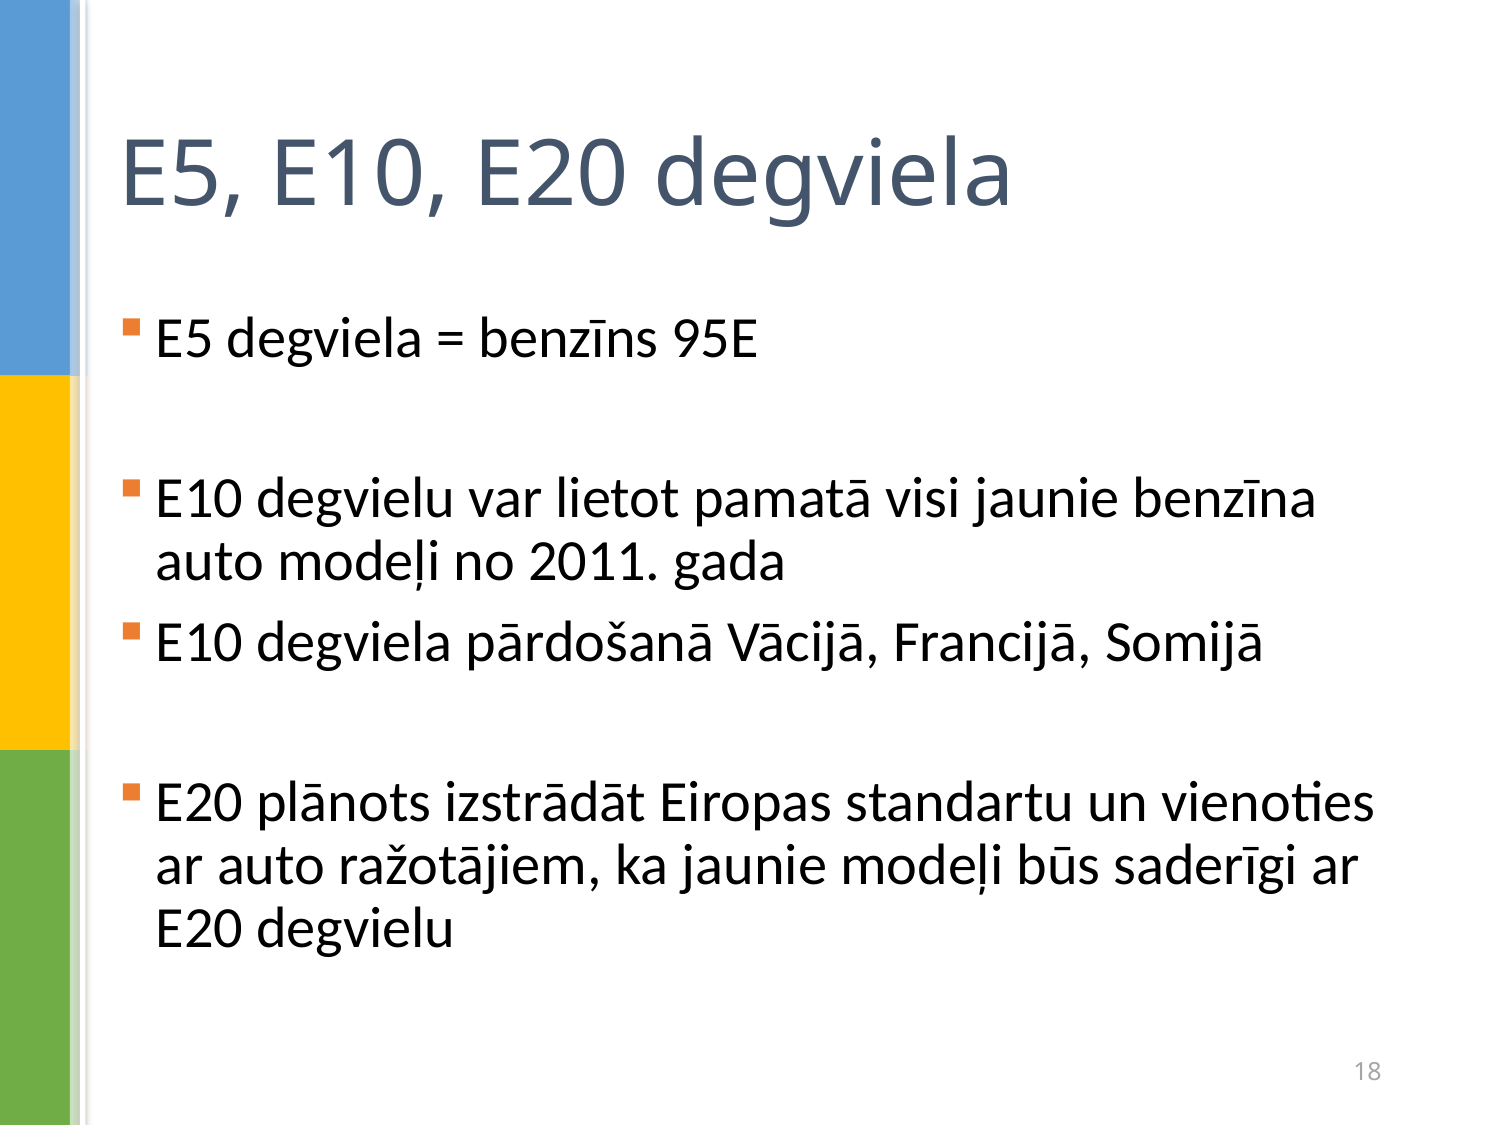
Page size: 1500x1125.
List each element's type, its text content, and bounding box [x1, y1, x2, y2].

slide_number 18 [993, 1042, 1397, 1103]
list E5 degviela = benzīns 95E E10 degvielu var lietot pamatā visi jaunie benzīna auto modeļi no 2011. gada E10 degviela pārdošanā Vācijā, Francijā, Somijā E20 plānots izstrādāt Eiropas standartu un vienoties ar auto ražotājiem, ka jaunie modeļi būs saderīgi ar E20 degvielu [103, 299, 1397, 1014]
title E5, E10, E20 degviela [103, 59, 1397, 278]
